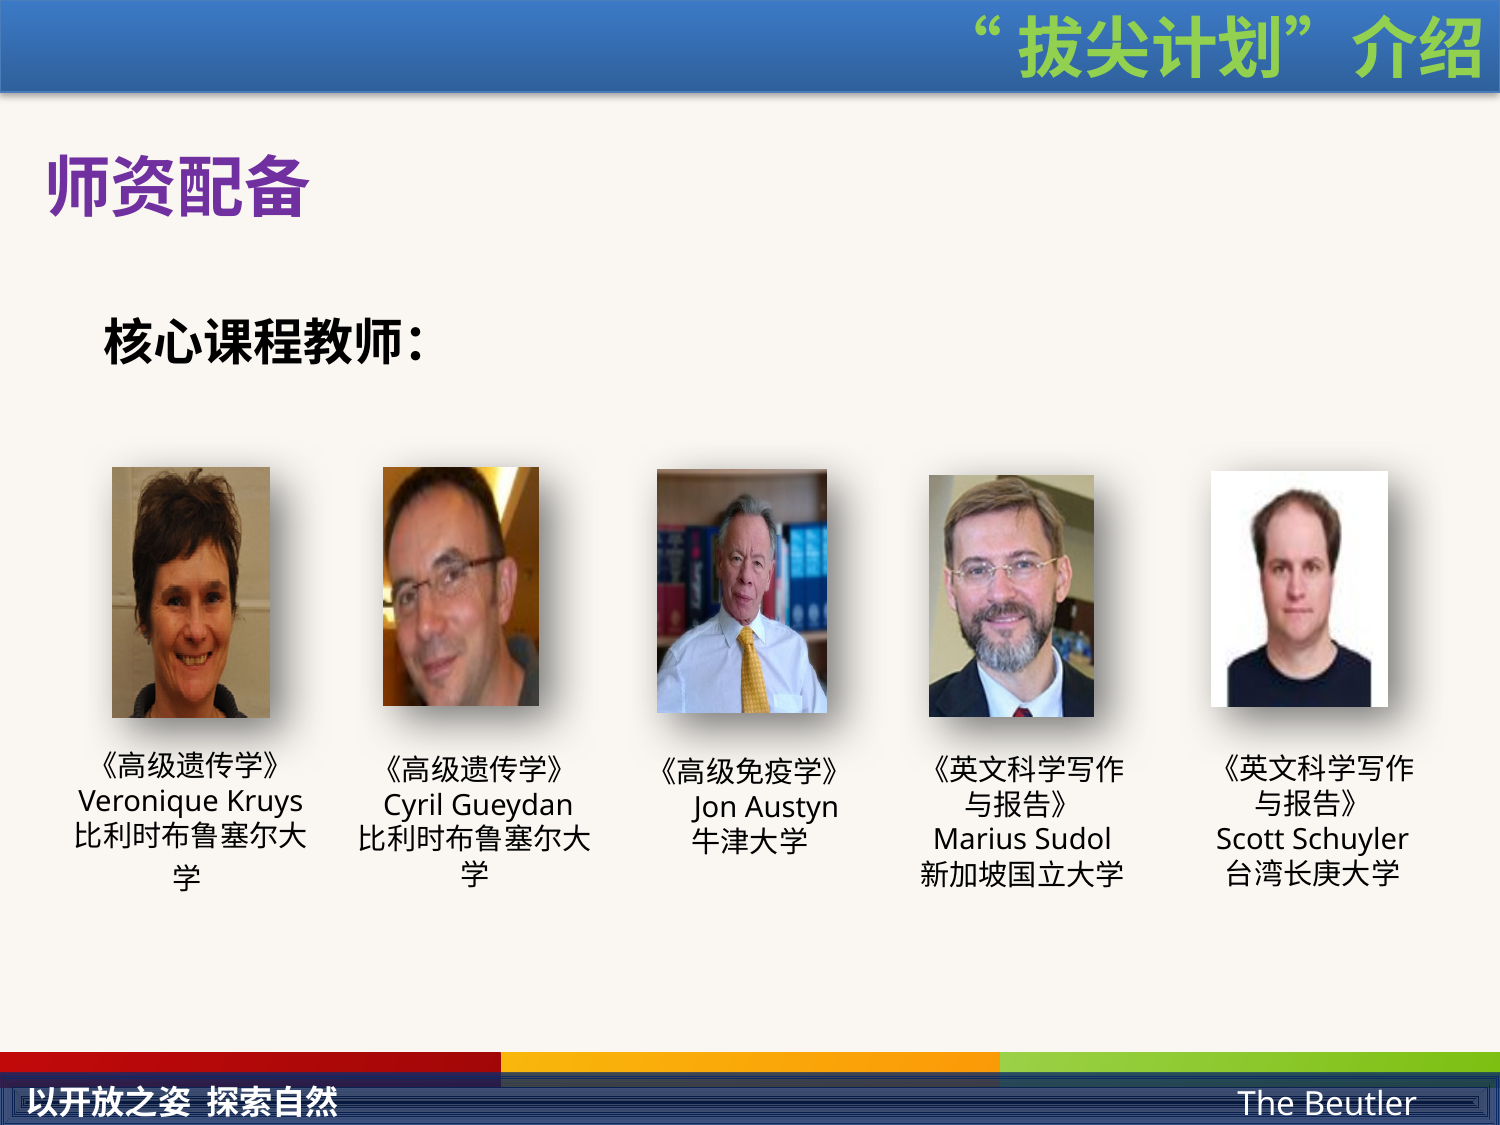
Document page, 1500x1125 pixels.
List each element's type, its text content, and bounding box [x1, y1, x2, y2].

text_box 《英文科学写作与报告》 Marius Sudol 新加坡国立大学 [897, 743, 1148, 899]
picture [383, 467, 539, 706]
text_box 《高级遗传学》 Veronique Kruys 比利时布鲁塞尔大学 [52, 739, 330, 905]
picture [1211, 470, 1388, 707]
picture [111, 467, 270, 718]
text_box 《高级免疫学》 Jon Austyn 牛津大学 [631, 745, 868, 866]
picture [928, 474, 1095, 718]
text_box 核心课程教师： [88, 302, 515, 378]
picture [656, 469, 827, 714]
text_box 《英文科学写作与报告》 Scott Schuyler 台湾长庚大学 [1185, 742, 1440, 898]
text_box 《高级遗传学》 Cyril Gueydan 比利时布鲁塞尔大学 [335, 743, 614, 934]
text_box 师资配备 [29, 137, 1131, 232]
title “拔尖计划”介绍 [0, 0, 1500, 93]
